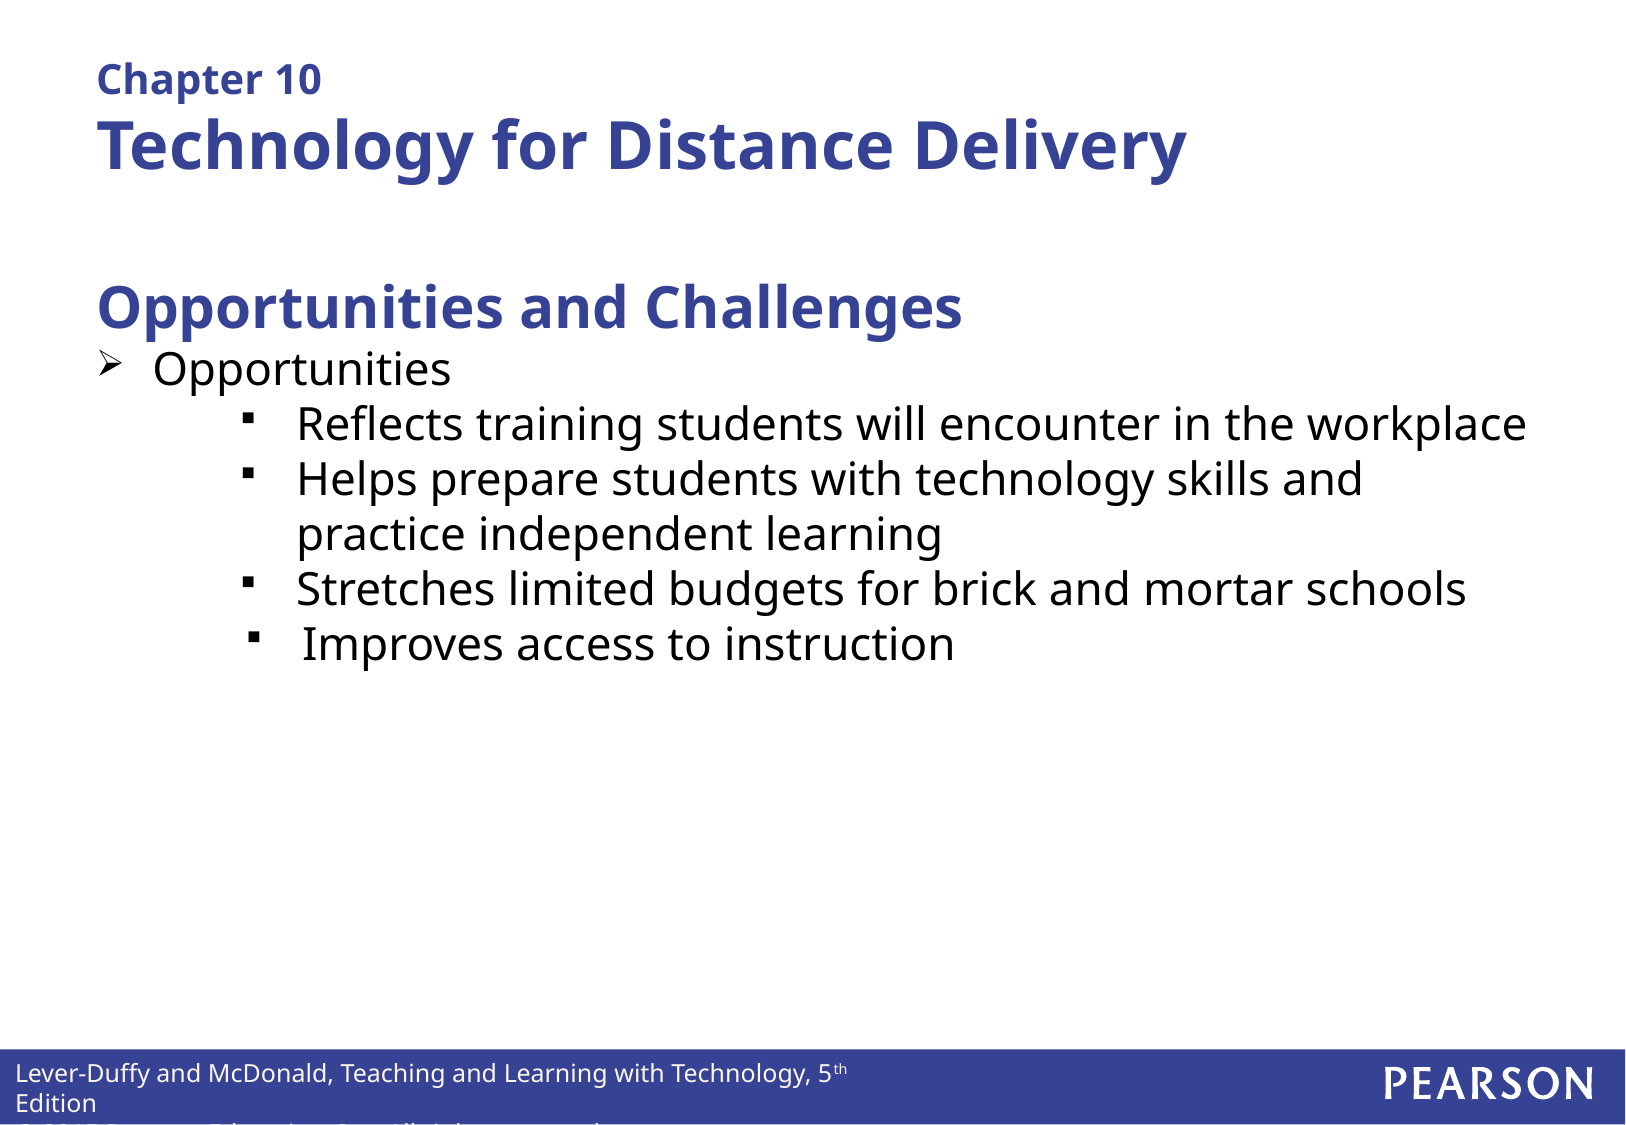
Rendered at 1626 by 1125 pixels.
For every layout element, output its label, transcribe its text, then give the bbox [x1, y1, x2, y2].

title Chapter 10 Technology for Distance Delivery [81, 45, 1544, 233]
list Opportunities and Challenges Opportunities Reflects training students will encounter in the workplace Helps prepare students with technology skills and practice independent learning Stretches limited budgets for brick and mortar schools Improves access to instruction [81, 262, 1544, 1005]
